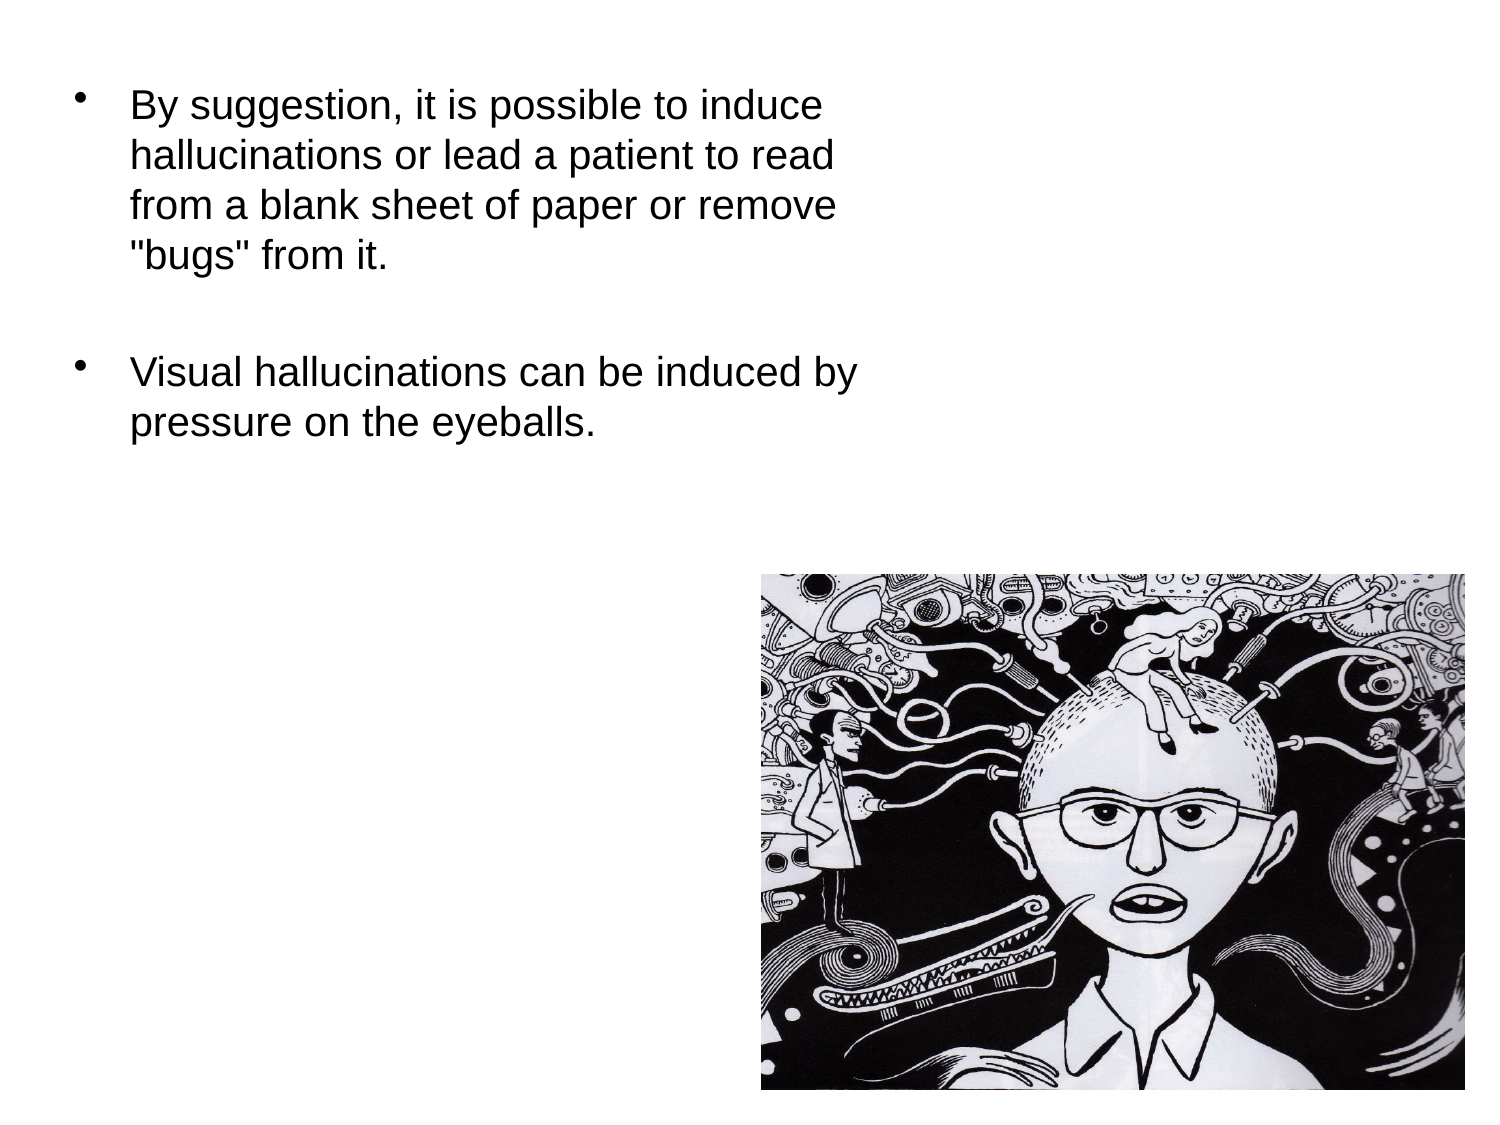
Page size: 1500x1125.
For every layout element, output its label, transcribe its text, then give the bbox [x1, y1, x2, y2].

list By suggestion, it is possible to induce hallucinations or lead a patient to read from a blank sheet of paper or remove "bugs" from it. Visual hallucinations can be induced by pressure on the eyeballs. [58, 70, 926, 617]
picture [761, 573, 1465, 1091]
